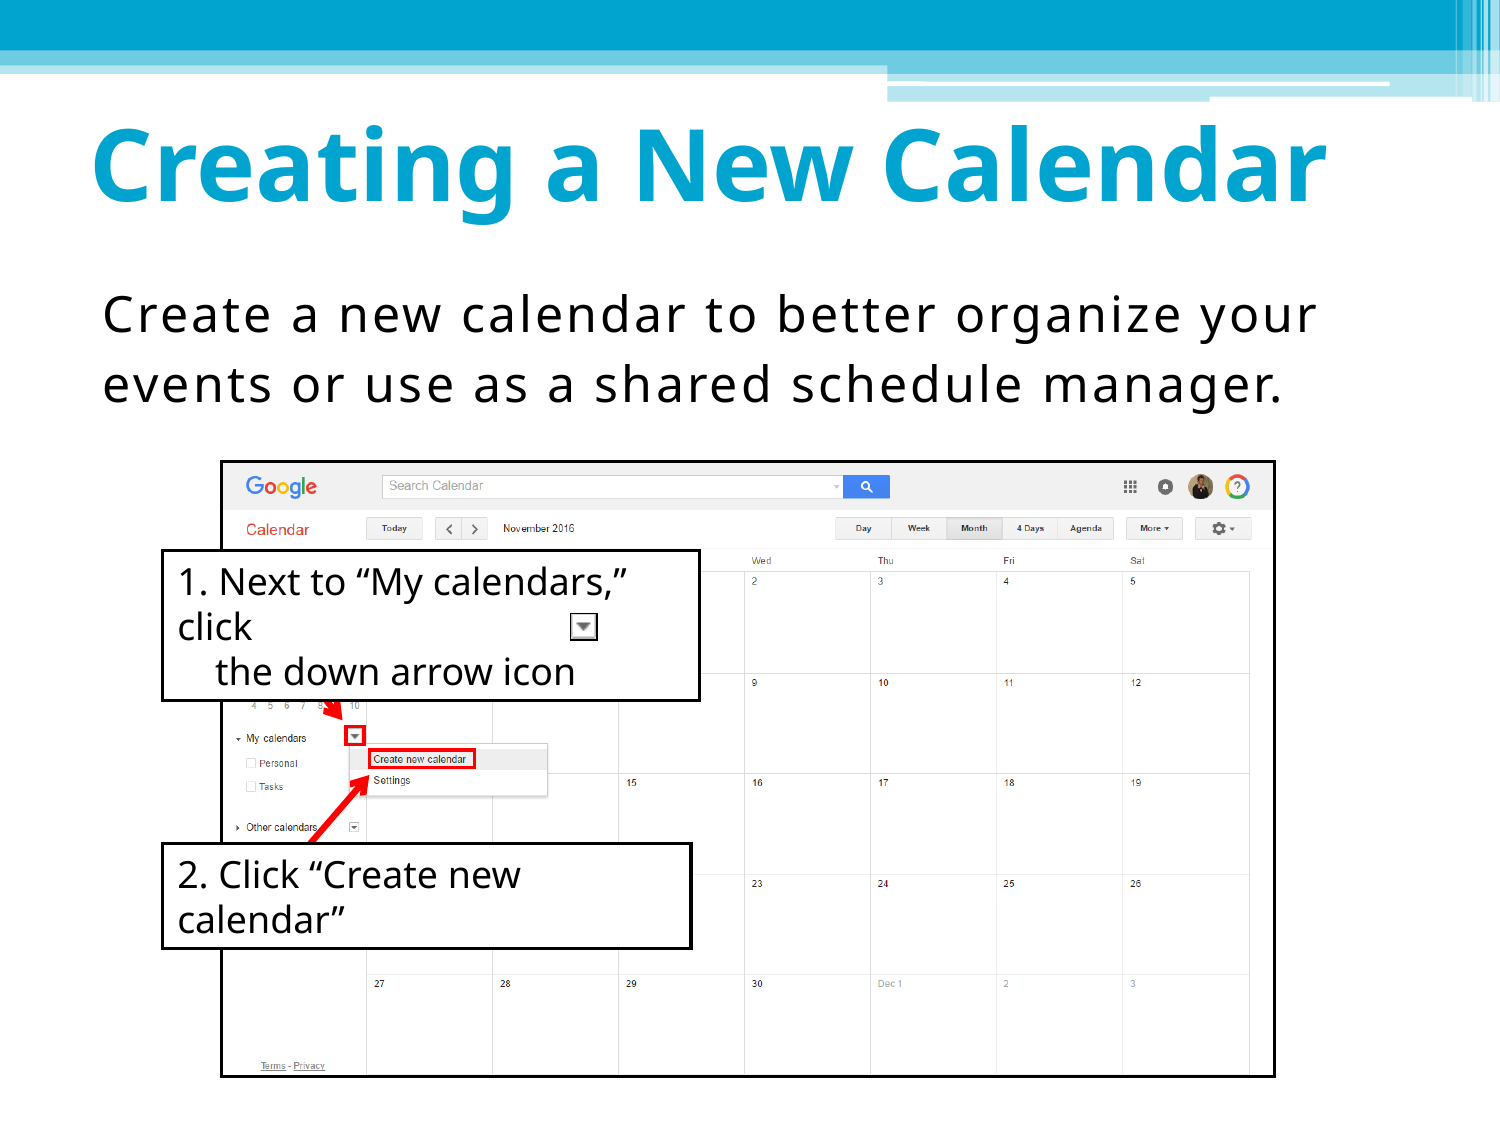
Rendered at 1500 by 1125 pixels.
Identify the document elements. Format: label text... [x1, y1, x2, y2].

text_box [269, 631, 343, 721]
text_box 2. Click “Create new calendar” [162, 843, 222, 949]
text_box Create a new calendar to better organize your events or use as a shared schedule manager. [80, 274, 1406, 1013]
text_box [297, 774, 370, 858]
picture [222, 463, 1273, 1075]
text_box 1. Next to “My calendars,” click the down arrow icon [162, 550, 222, 701]
title Creating a New Calendar [75, 75, 1418, 248]
